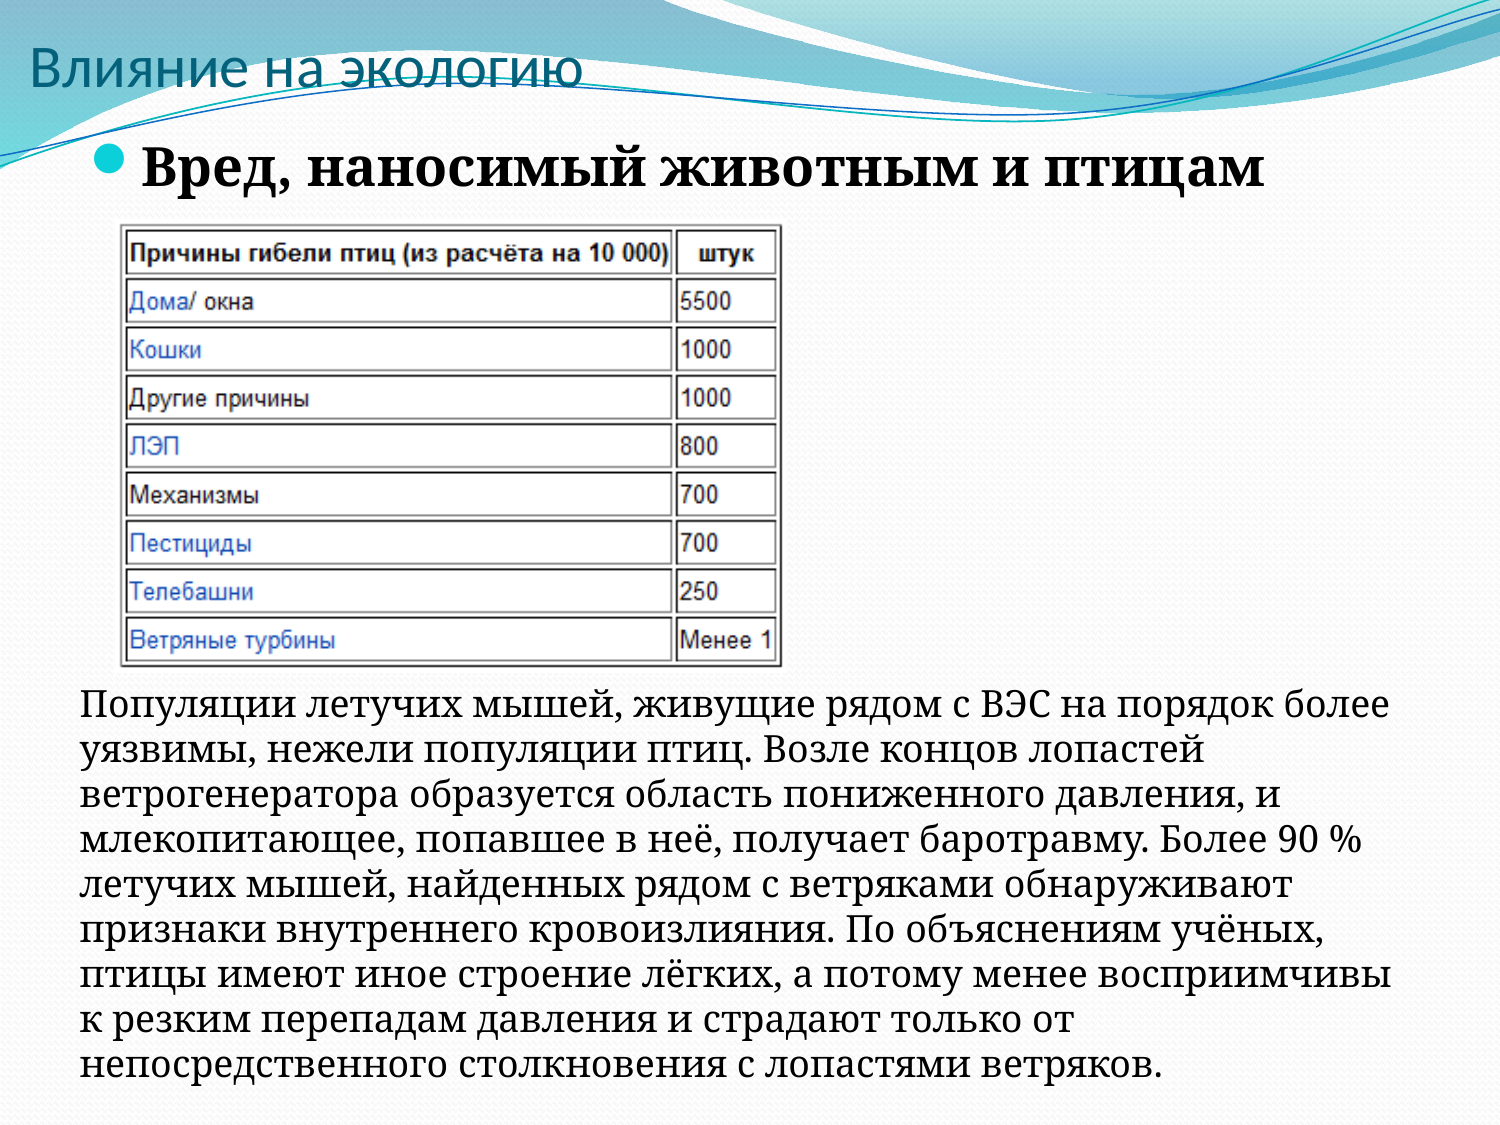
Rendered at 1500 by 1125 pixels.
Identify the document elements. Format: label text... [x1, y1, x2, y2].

list Вред, наносимый животным и птицам [75, 125, 1425, 672]
picture [114, 219, 786, 674]
title Влияние на экологию [29, 19, 658, 100]
text_box Популяции летучих мышей, живущие рядом с ВЭС на порядок более уязвимы, нежели популяции птиц. Возле концов лопастей ветрогенератора образуется область пониженного давления, и млекопитающее, попавшее в неё, получает баротравму. Более 90 % летучих мышей, найденных рядом с ветряками обнаруживают признаки внутреннего кровоизлияния. По объяснениям учёных, птицы имеют иное строение лёгких, а потому менее восприимчивы к резким перепадам давления и страдают только от непосредственного столкновения с лопастями ветряков. [64, 672, 1436, 1093]
